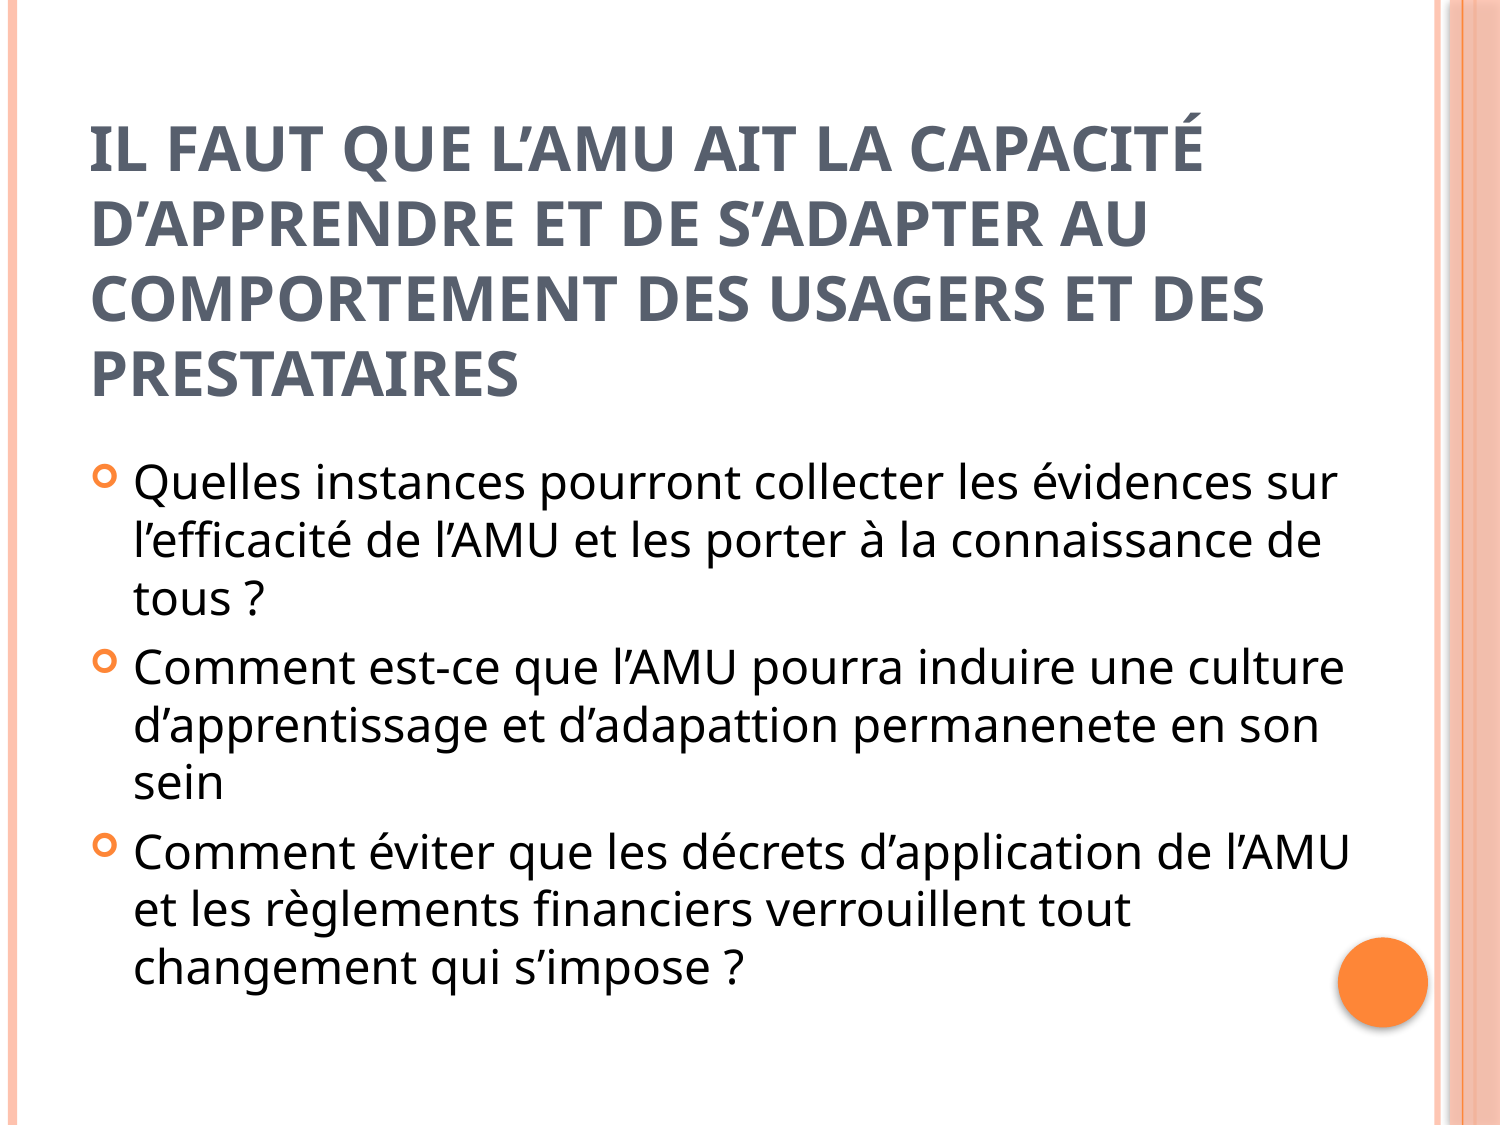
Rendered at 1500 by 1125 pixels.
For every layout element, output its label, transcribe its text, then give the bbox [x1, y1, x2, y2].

title Il faut que l’AMU ait la capacité d’apprendre et de s’adapter au comportement des usagers et des prestataires [75, 45, 1425, 444]
list Quelles instances pourront collecter les évidences sur l’efficacité de l’AMU et les porter à la connaissance de tous ? Comment est-ce que l’AMU pourra induire une culture d’apprentissage et d’adapattion permanenete en son sein Comment éviter que les décrets d’application de l’AMU et les règlements financiers verrouillent tout changement qui s’impose ? [75, 444, 1425, 1005]
